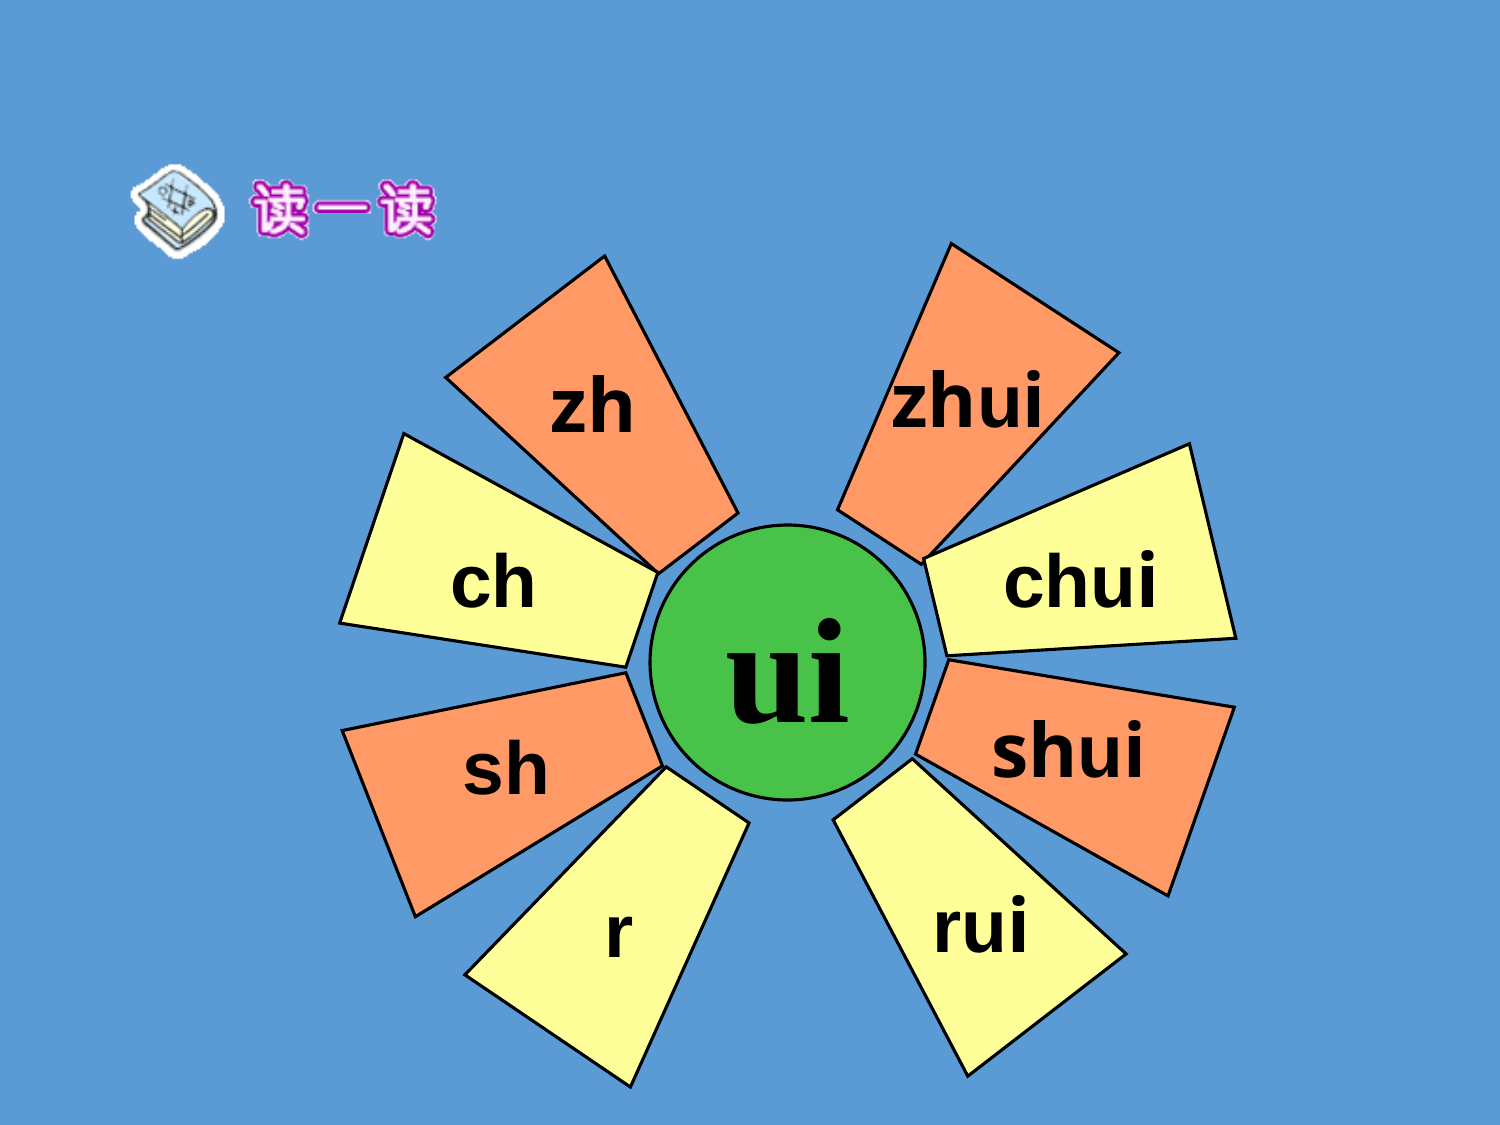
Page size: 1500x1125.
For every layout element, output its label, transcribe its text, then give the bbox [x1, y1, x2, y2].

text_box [857, 274, 1076, 561]
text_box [931, 474, 1218, 675]
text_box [924, 655, 1210, 856]
picture [120, 161, 450, 263]
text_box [364, 474, 650, 675]
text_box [859, 759, 1088, 1045]
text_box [369, 672, 655, 873]
text_box ui [650, 525, 925, 801]
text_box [527, 770, 728, 1056]
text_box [511, 287, 712, 573]
